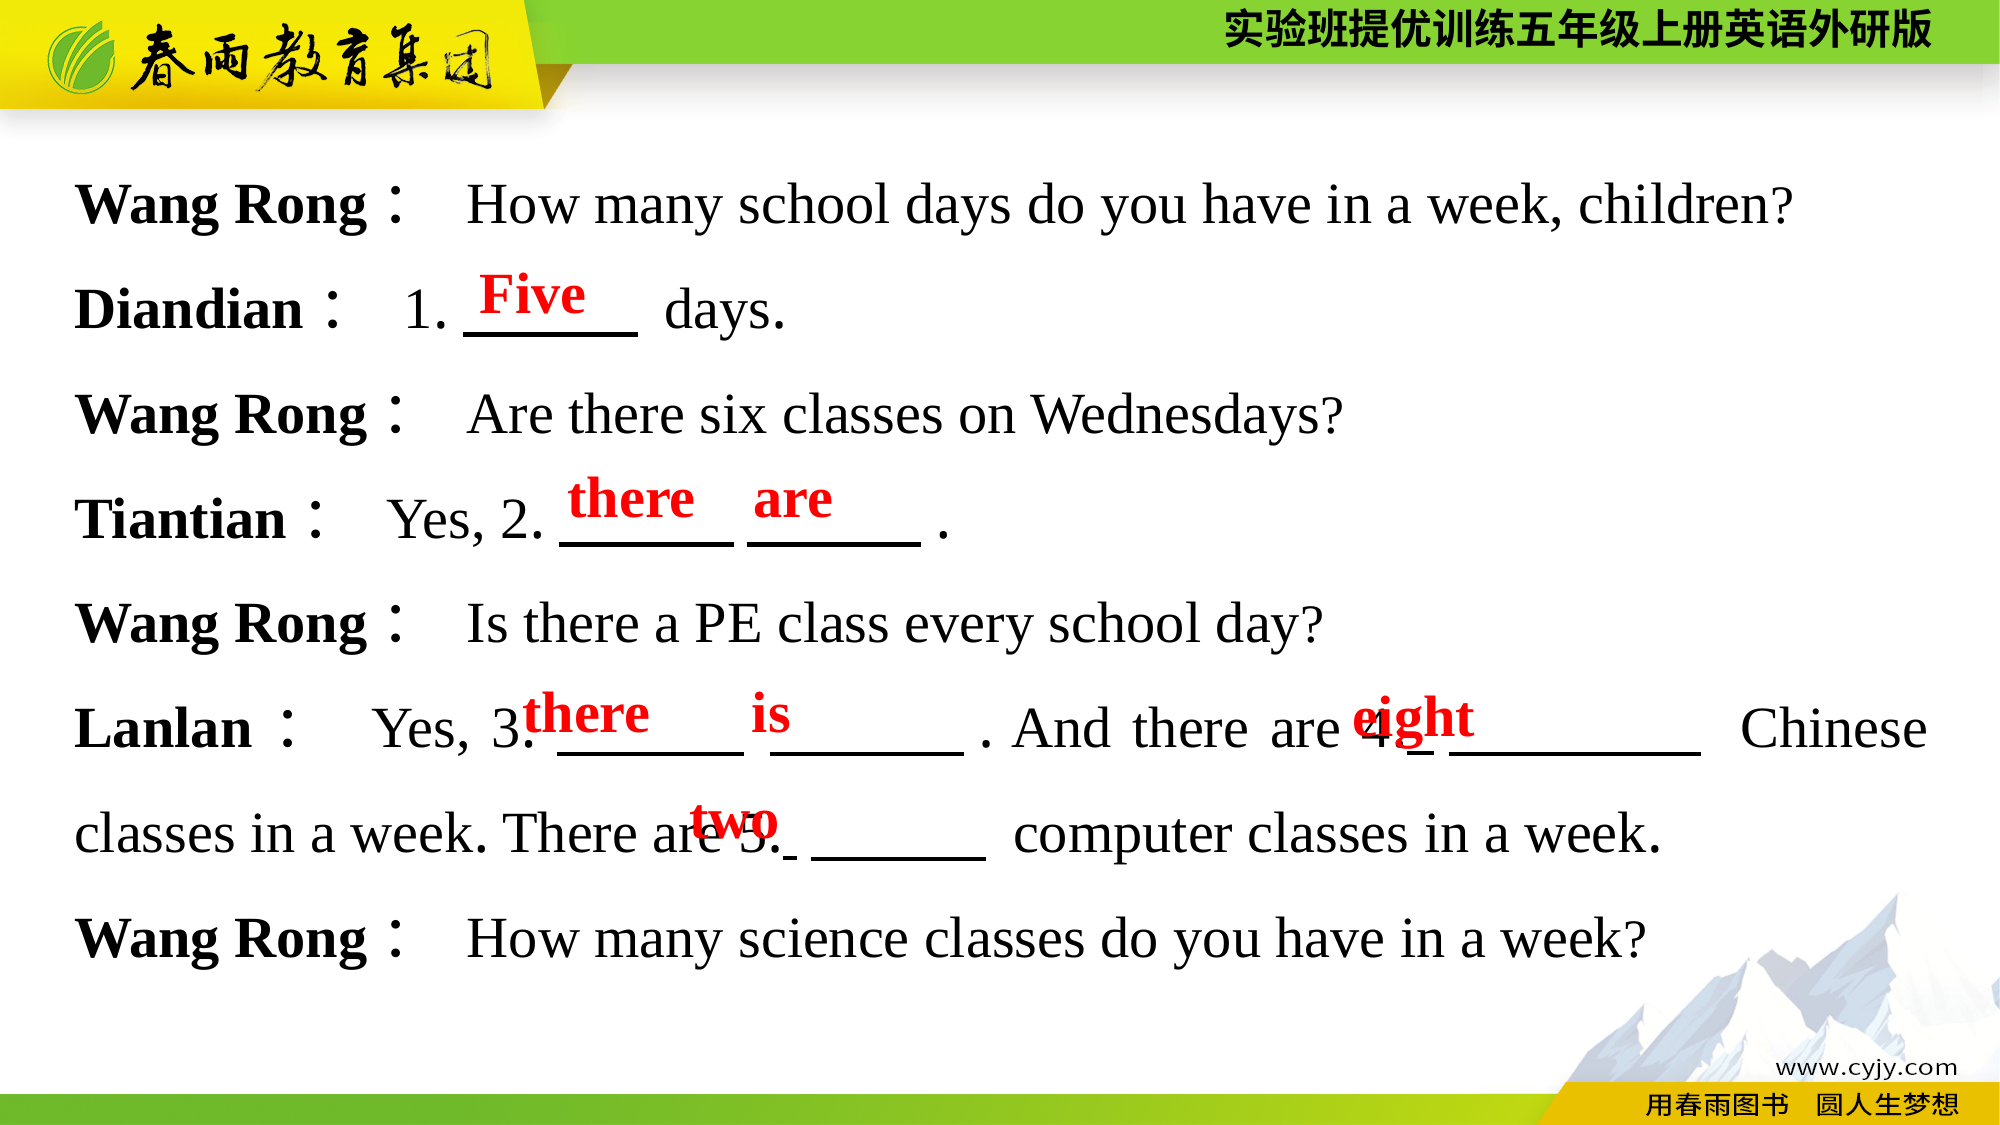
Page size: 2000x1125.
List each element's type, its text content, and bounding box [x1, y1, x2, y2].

picture [0, 0, 2000, 1125]
text_box there is [507, 666, 806, 752]
text_box there are [552, 452, 863, 537]
text_box two [674, 773, 796, 858]
text_box eight [1337, 635, 1491, 756]
text_box Five [464, 247, 602, 333]
list Wang Rong： How many school days do you have in a week, children? Diandian： 1. days. Wang Rong： Are there six classes on Wednesdays? Tiantian： Yes, 2. . Wang Rong： Is there a PE class every school day? Lanlan： Yes, 3. . And there are 4. Chinese classes in a week. There are 5. computer classes in a week. Wang Rong： How many science classes do you have in a week? [59, 122, 1944, 986]
